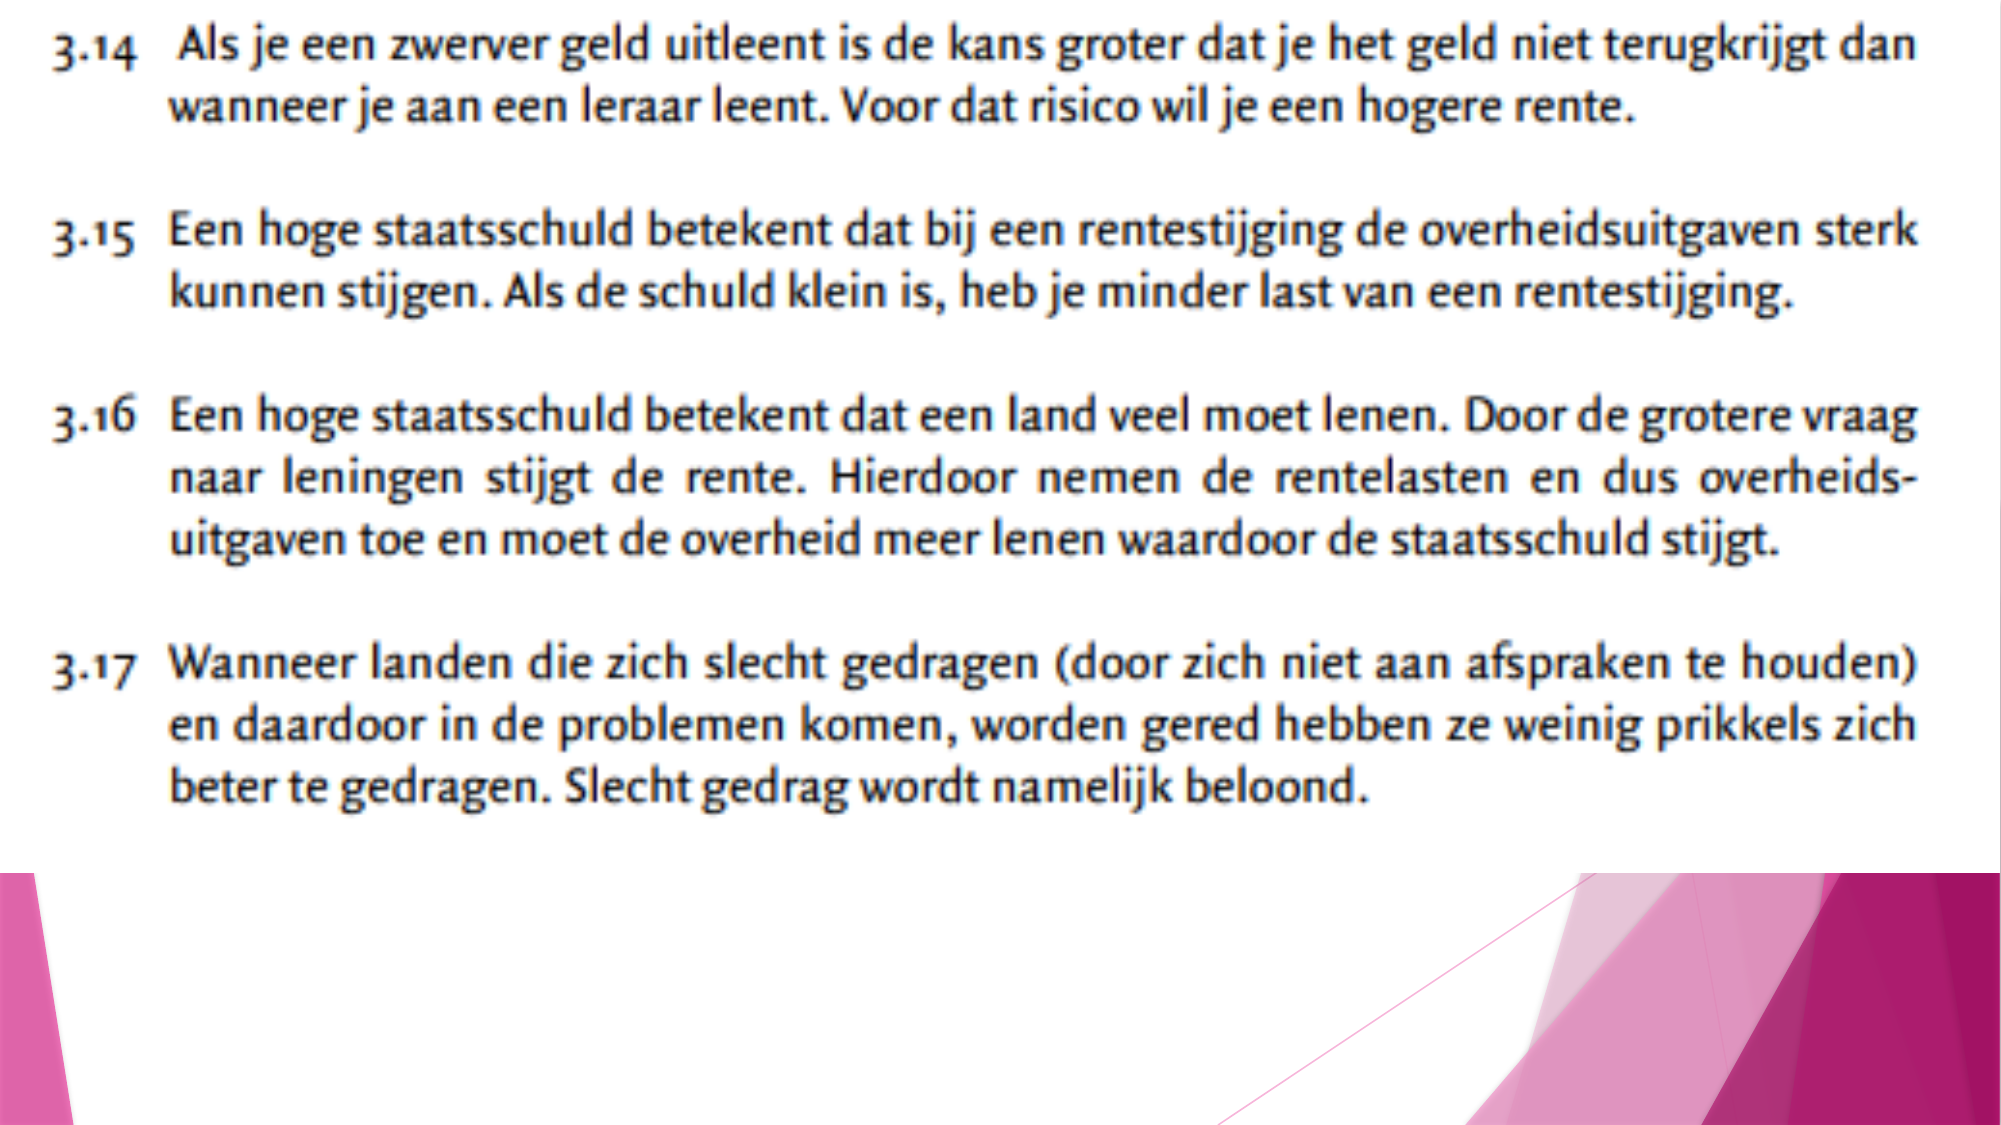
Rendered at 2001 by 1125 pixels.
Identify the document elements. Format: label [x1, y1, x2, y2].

picture [0, 0, 2000, 874]
